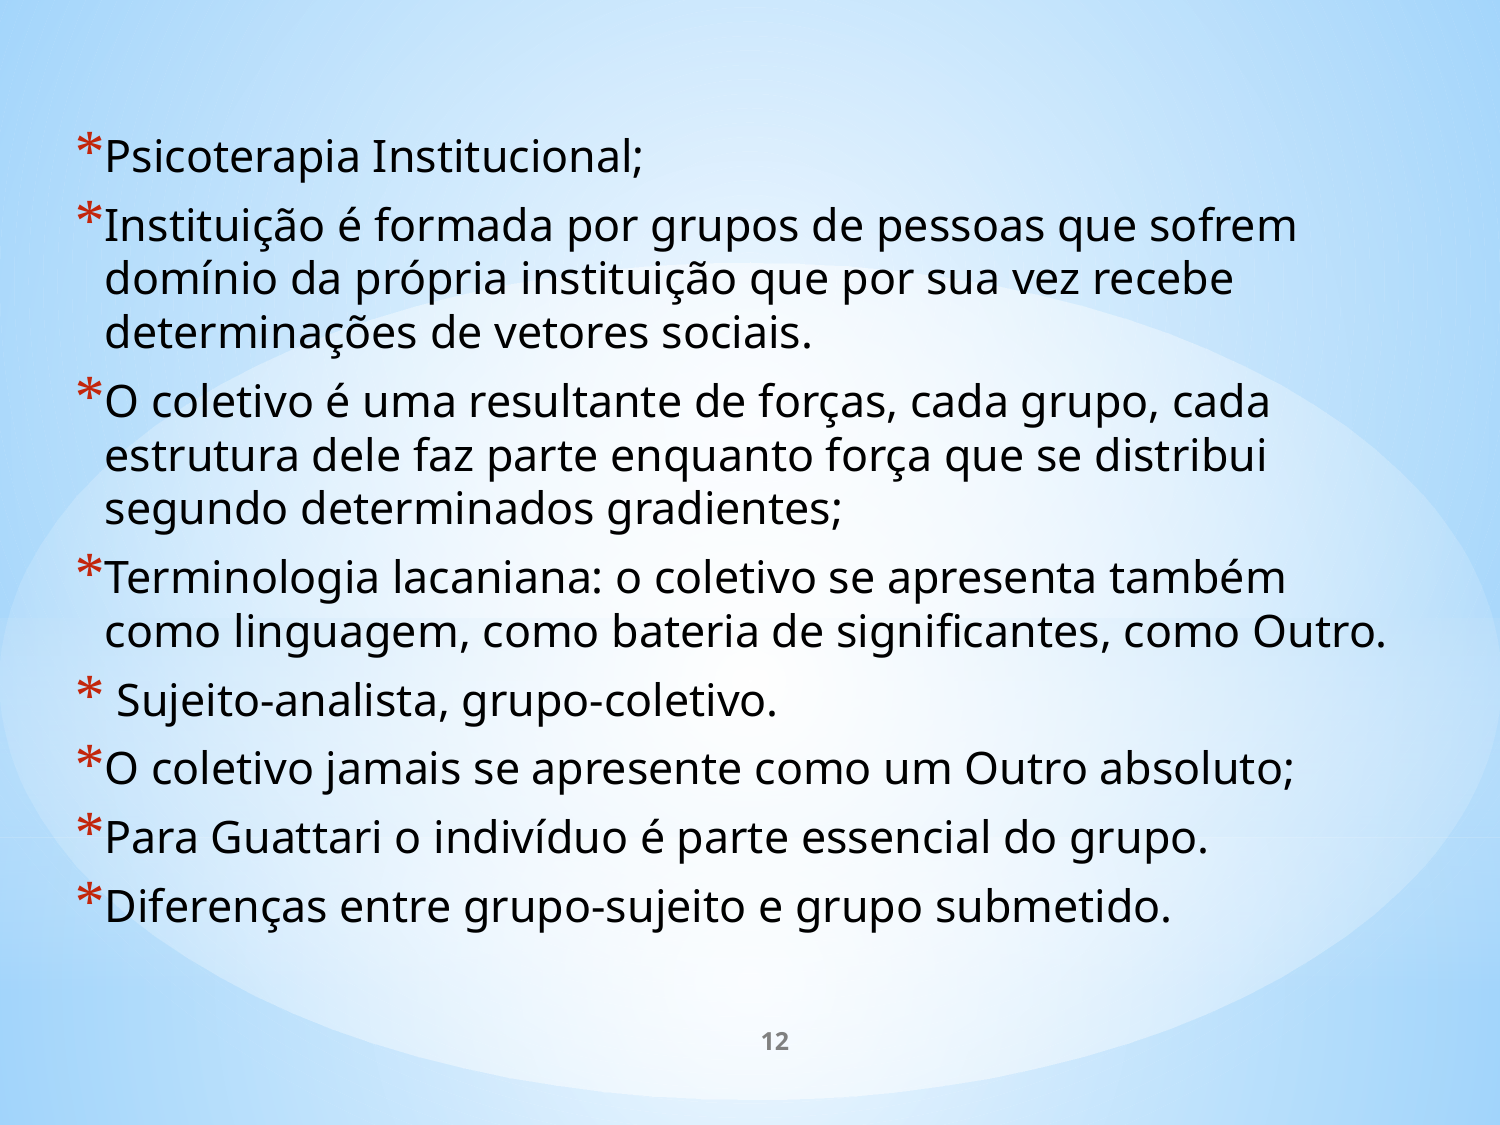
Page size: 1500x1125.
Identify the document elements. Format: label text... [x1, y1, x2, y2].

list Psicoterapia Institucional; Instituição é formada por grupos de pessoas que sofrem domínio da própria instituição que por sua vez recebe determinações de vetores sociais. O coletivo é uma resultante de forças, cada grupo, cada estrutura dele faz parte enquanto força que se distribui segundo determinados gradientes; Terminologia lacaniana: o coletivo se apresenta também como linguagem, como bateria de significantes, como Outro. Sujeito-analista, grupo-coletivo. O coletivo jamais se apresente como um Outro absoluto; Para Guattari o indivíduo é parte essencial do grupo. Diferenças entre grupo-sujeito e grupo submetido. [53, 120, 1412, 1000]
slide_number 12 [624, 1012, 925, 1073]
